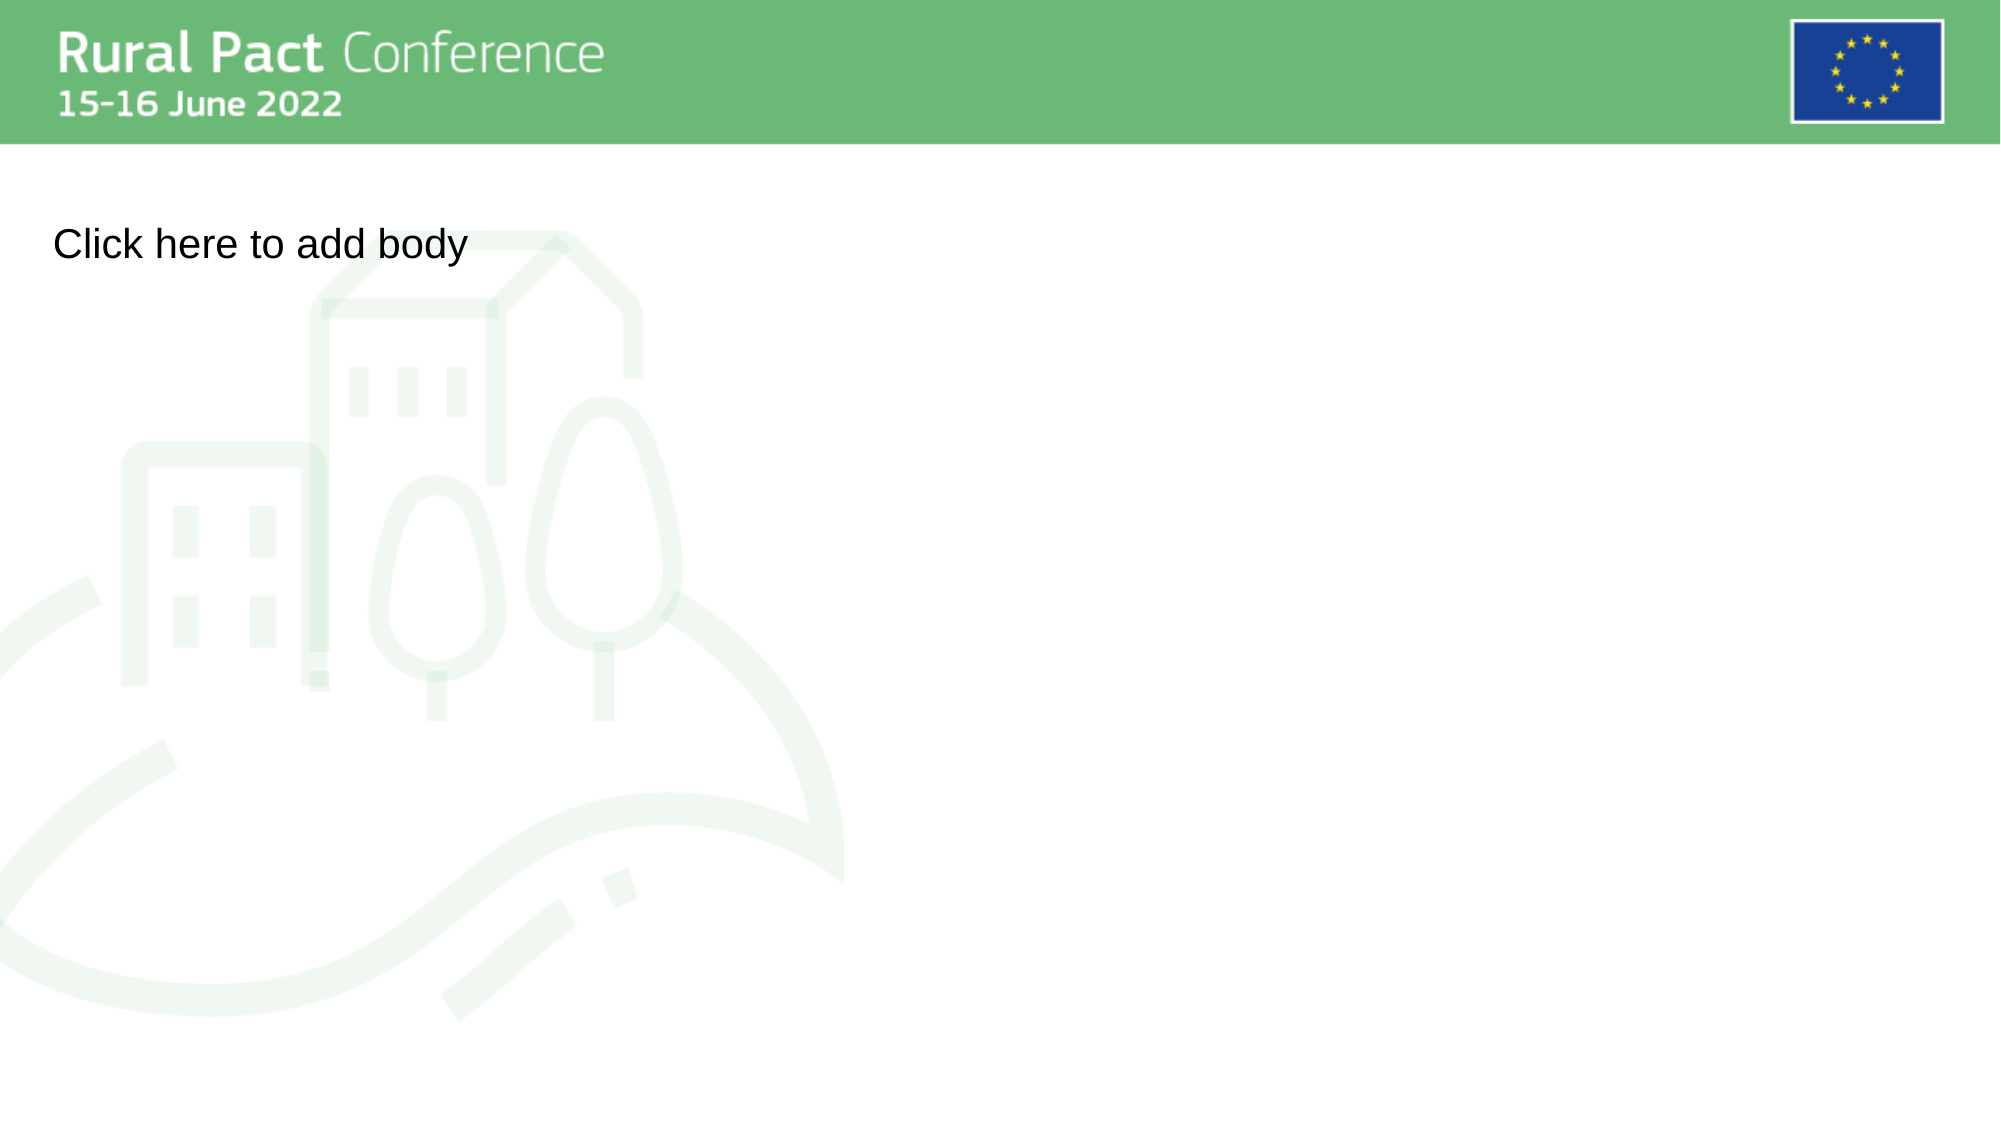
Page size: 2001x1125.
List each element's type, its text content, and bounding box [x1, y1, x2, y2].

subtitle Click here to add body [37, 215, 1897, 311]
picture [0, 0, 2001, 1125]
